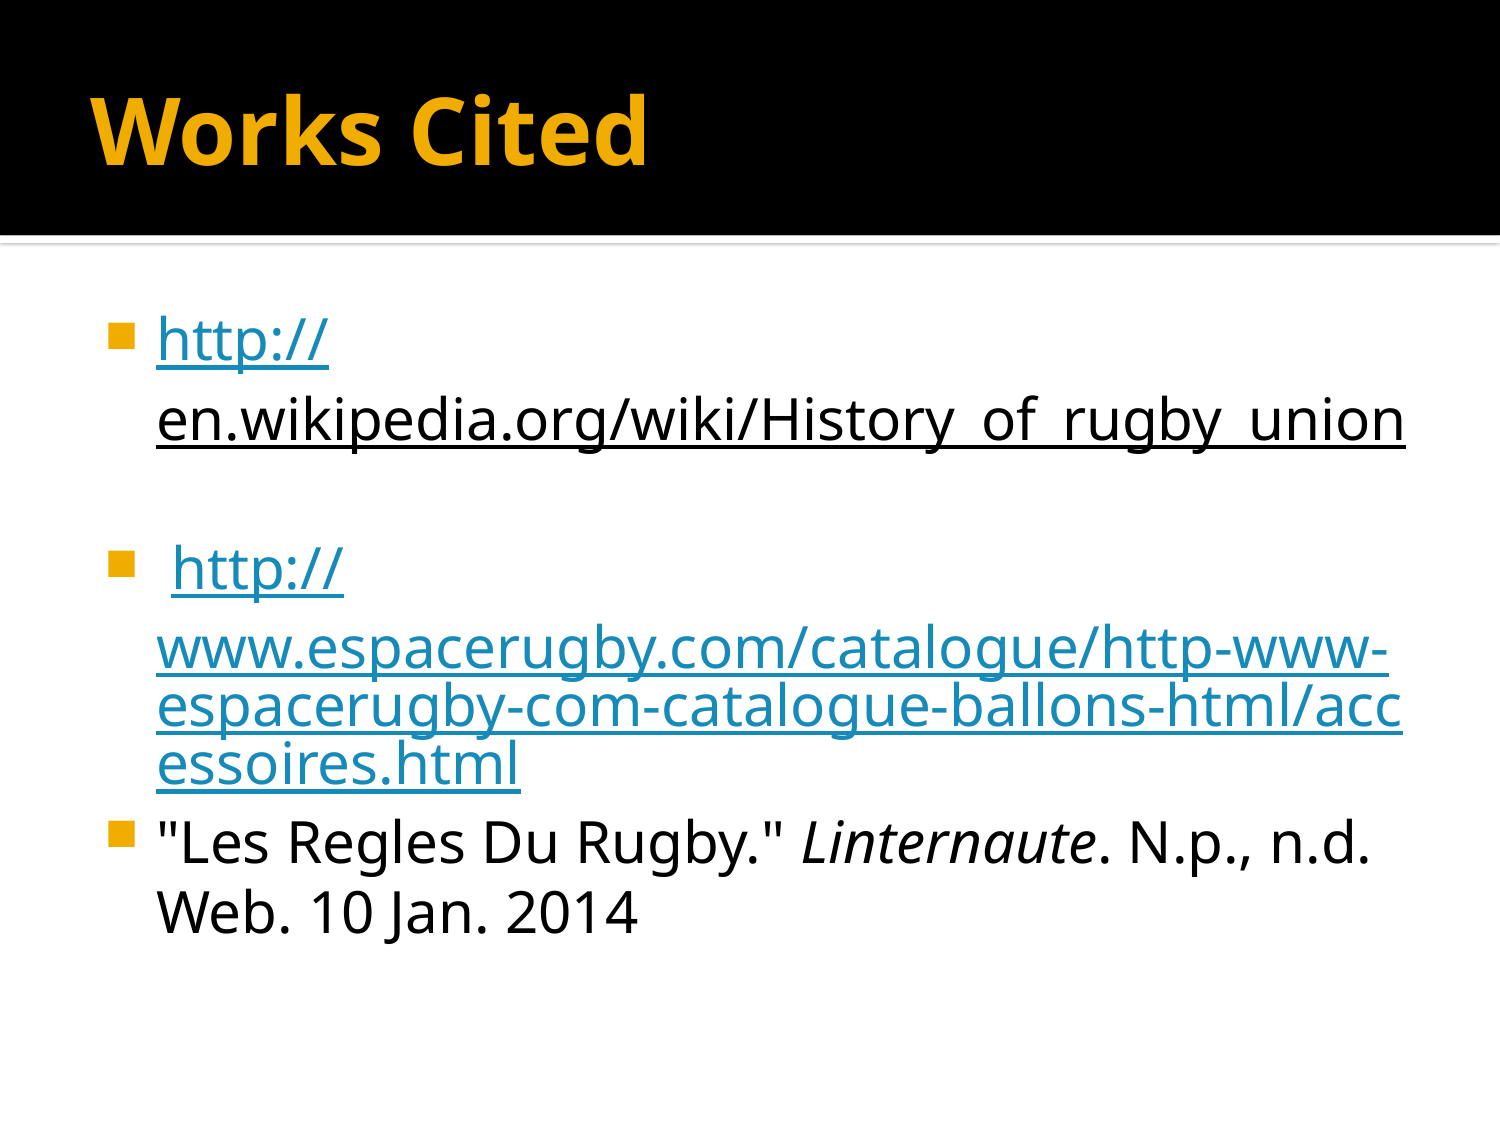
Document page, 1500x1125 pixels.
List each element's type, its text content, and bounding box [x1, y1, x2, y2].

list http://en.wikipedia.org/wiki/History_of_rugby_union http://www.espacerugby.com/catalogue/http-www-espacerugby-com-catalogue-ballons-html/accessoires.html "Les Regles Du Rugby." Linternaute. N.p., n.d. Web. 10 Jan. 2014 [75, 287, 1425, 1047]
title Works Cited [75, 25, 1425, 231]
